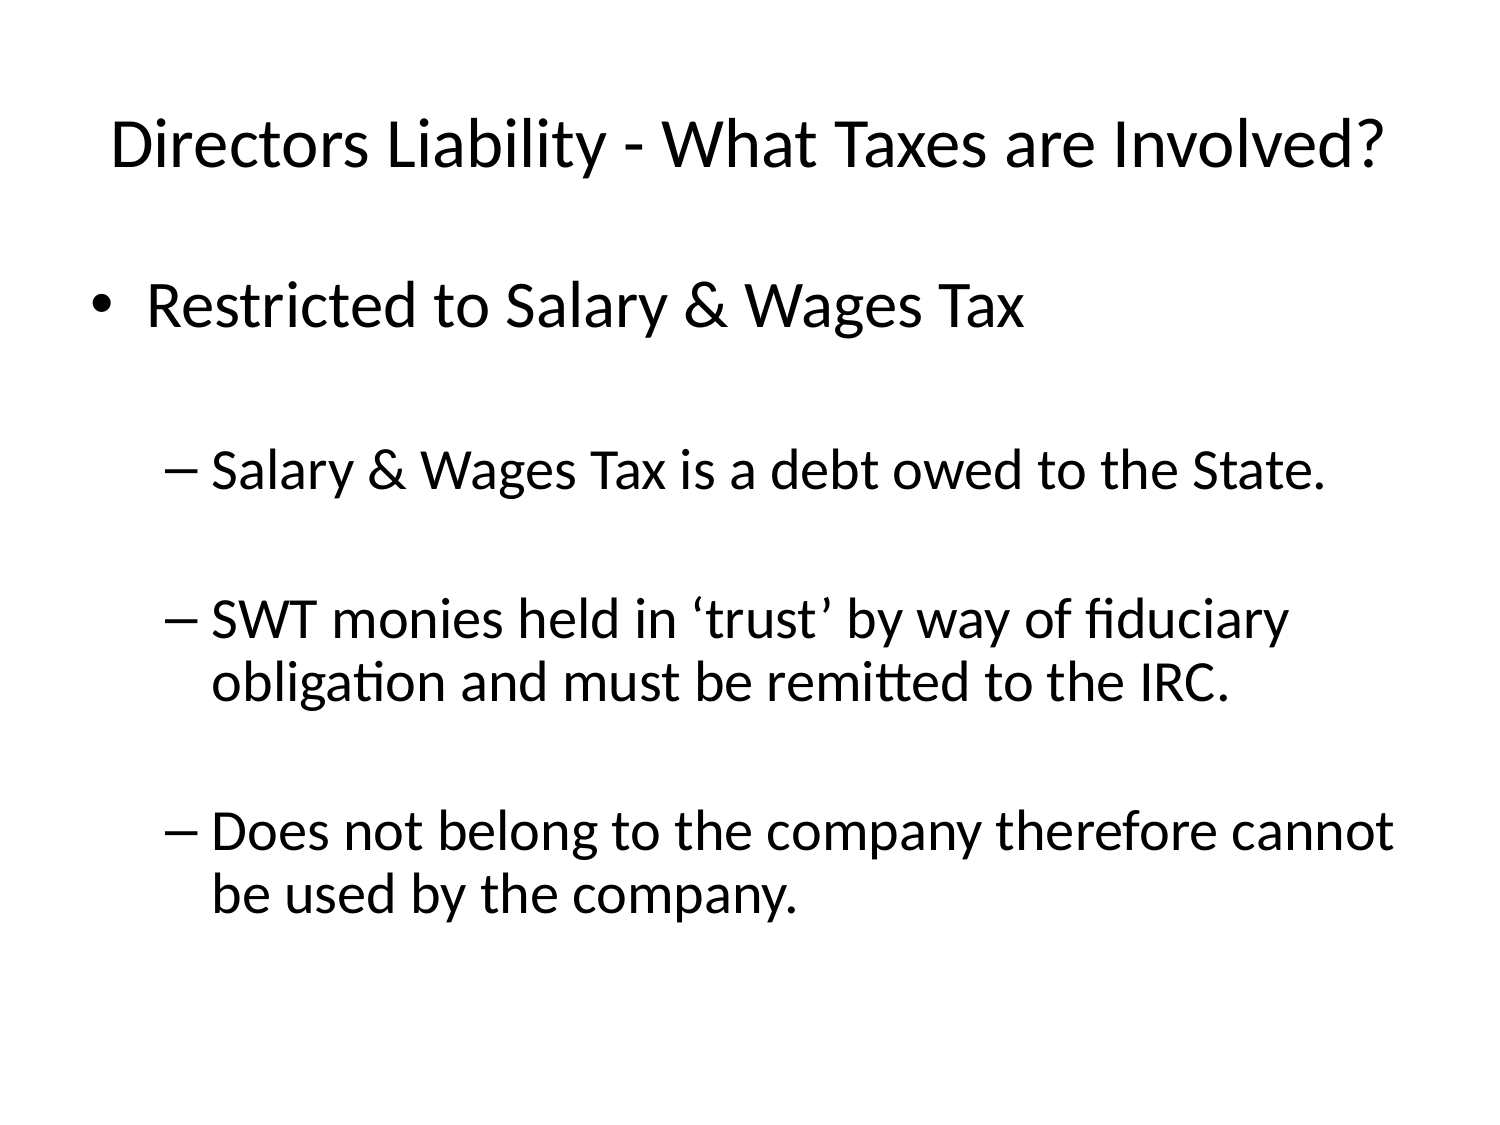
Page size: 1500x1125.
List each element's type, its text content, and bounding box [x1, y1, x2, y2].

title Directors Liability - What Taxes are Involved? [75, 45, 1425, 233]
list Restricted to Salary & Wages Tax Salary & Wages Tax is a debt owed to the State. SWT monies held in ‘trust’ by way of fiduciary obligation and must be remitted to the IRC. Does not belong to the company therefore cannot be used by the company. [75, 262, 1425, 1005]
